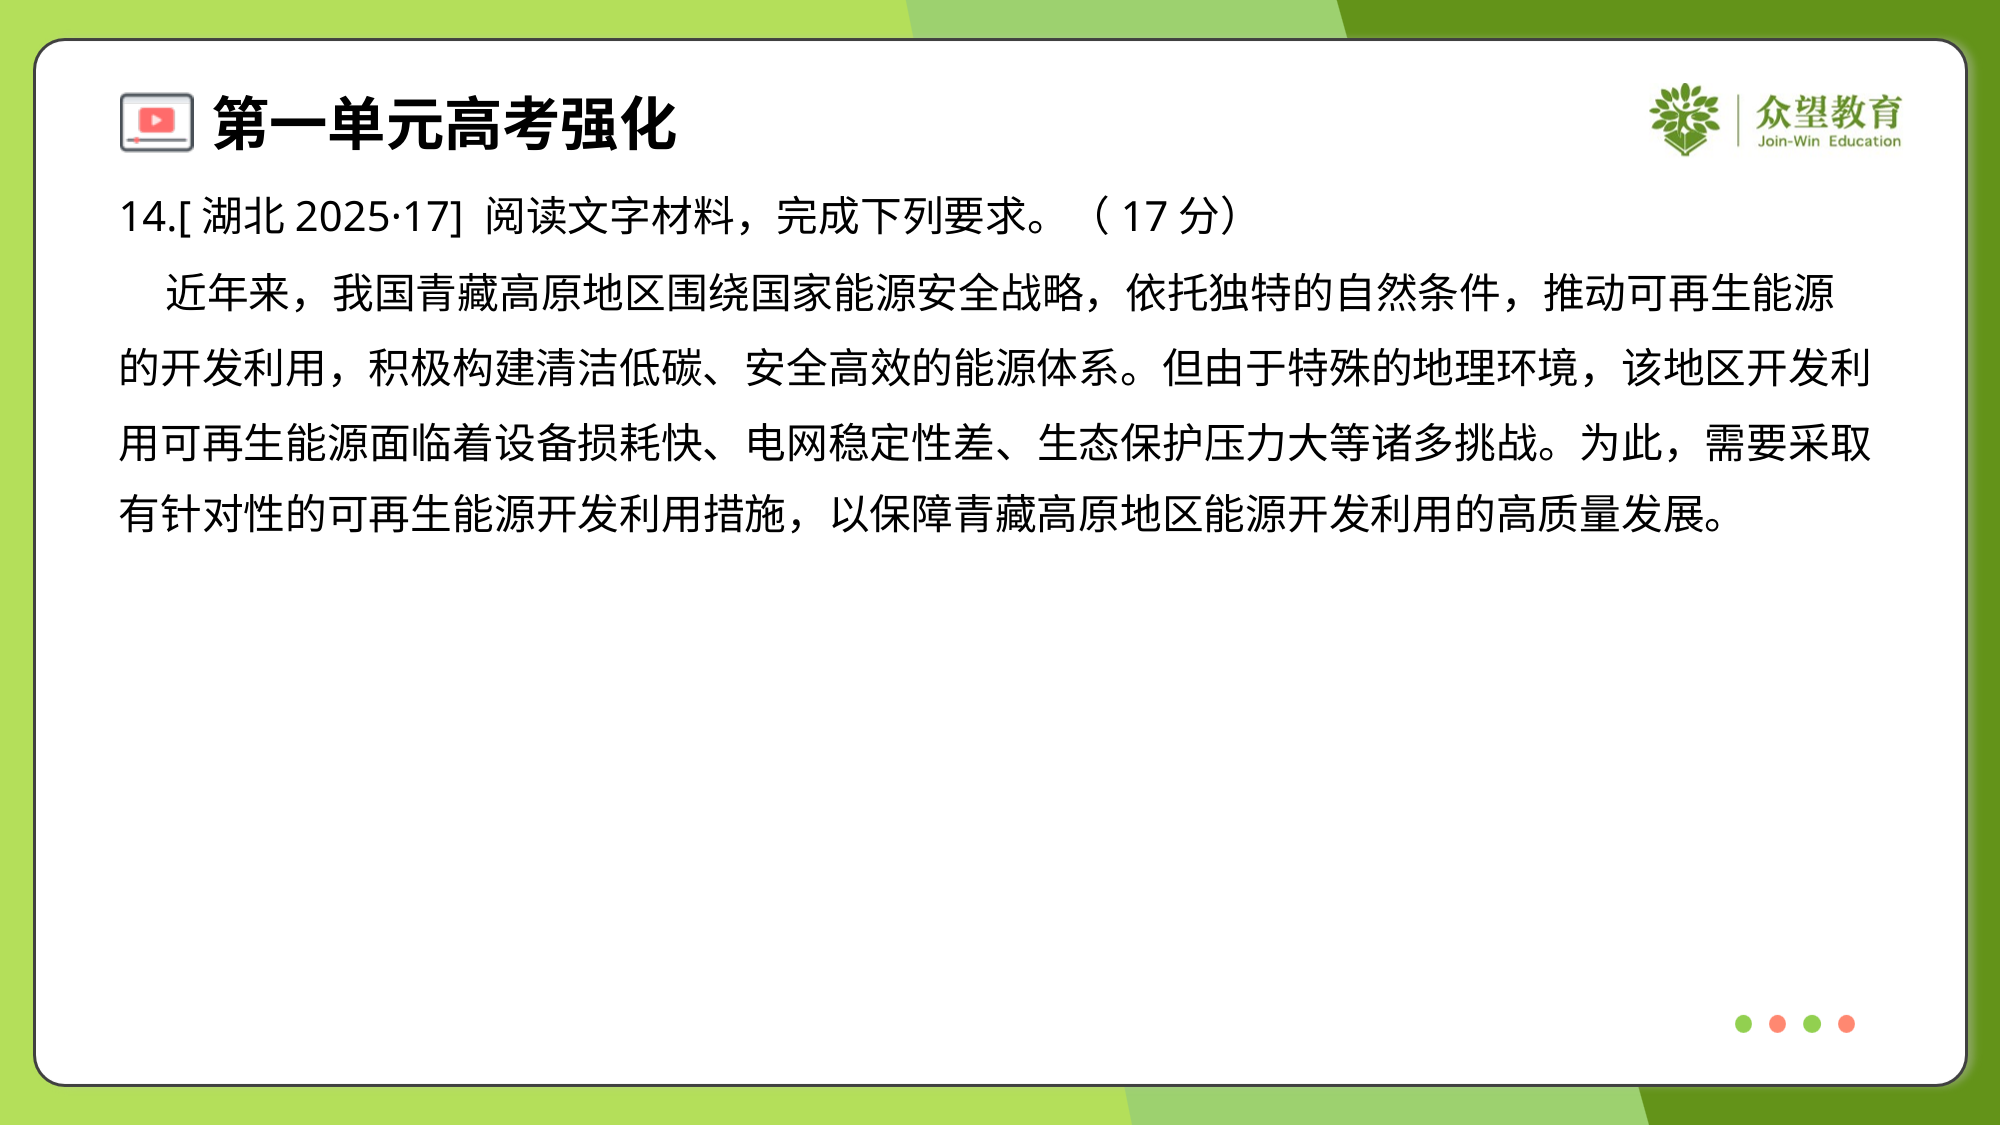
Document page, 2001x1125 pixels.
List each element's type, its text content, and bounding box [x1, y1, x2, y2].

text_box 14.[湖北2025·17] 阅读文字材料，完成下列要求。（17分） 近年来，我国青藏高原地区围绕国家能源安全战略，依托独特的自然条件，推动可再生能源 的开发利用，积极构建清洁低碳、安全高效的能源体系。但由于特殊的地理环境，该地区开发利 用可再生能源面临着设备损耗快、电网稳定性差、生态保护压力大等诸多挑战。为此，需要采取 有针对性的可再生能源开发利用措施，以保障青藏高原地区能源开发利用的高质量发展。 [118, 164, 1883, 531]
picture [0, 0, 2000, 1125]
